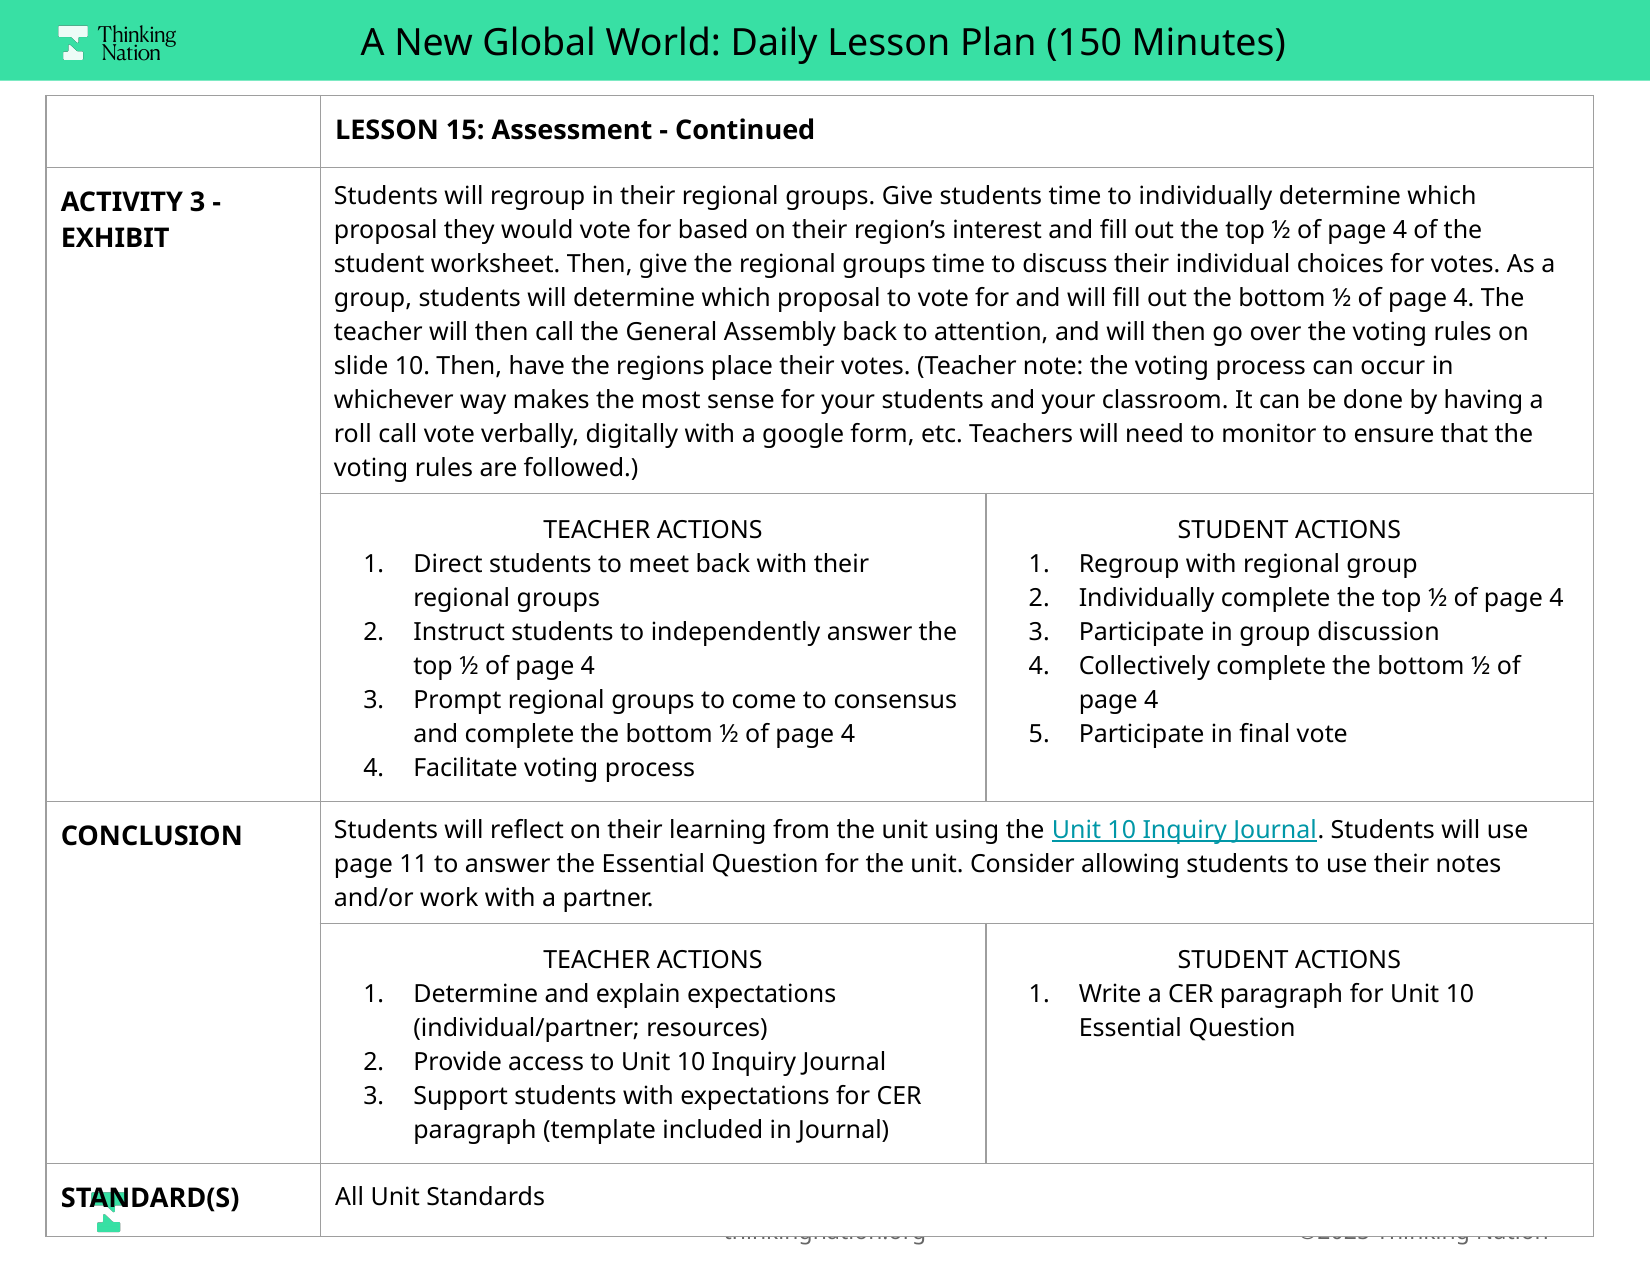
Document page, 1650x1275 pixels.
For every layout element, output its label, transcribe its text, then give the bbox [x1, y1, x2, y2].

table_cell Students will reflect on their learning from the unit using the Unit 10 Inquiry Journal. Students will use page 11 to answer the Essential Question for the unit. Consider allowing students to use their notes and/or work with a partner. [321, 802, 1593, 923]
text_box A New Global World: Daily Lesson Plan (150 Minutes) [0, 0, 1650, 81]
table_cell CONCLUSION [47, 802, 320, 1163]
table_header LESSON 15: Assessment - Continued [321, 96, 1593, 167]
picture [80, 1184, 136, 1240]
table_header [47, 96, 320, 167]
picture [45, 14, 180, 85]
table_cell TEACHER ACTIONS Determine and explain expectations (individual/partner; resources) Provide access to Unit 10 Inquiry Journal Support students with expectations for CER paragraph (template included in Journal) [321, 924, 985, 1163]
table_cell STANDARD(S) [47, 1164, 320, 1236]
table_cell Students will regroup in their regional groups. Give students time to individually determine which proposal they would vote for based on their region’s interest and fill out the top ½ of page 4 of the student worksheet. Then, give the regional groups time to discuss their individual choices for votes. As a group, students will determine which proposal to vote for and will fill out the bottom ½ of page 4. The teacher will then call the General Assembly back to attention, and will then go over the voting rules on slide 10. Then, have the regions place their votes. (Teacher note: the voting process can occur in whichever way makes the most sense for your students and your classroom. It can be done by having a roll call vote verbally, digitally with a google form, etc. Teachers will need to monitor to ensure that the voting rules are followed.) [321, 168, 1593, 493]
table_cell STUDENT ACTIONS Write a CER paragraph for Unit 10 Essential Question [987, 924, 1593, 1163]
table_cell TEACHER ACTIONS Direct students to meet back with their regional groups Instruct students to independently answer the top ½ of page 4 Prompt regional groups to come to consensus and complete the bottom ½ of page 4 Facilitate voting process [321, 494, 985, 801]
table_cell STUDENT ACTIONS Regroup with regional group Individually complete the top ½ of page 4 Participate in group discussion Collectively complete the bottom ½ of page 4 Participate in final vote [987, 494, 1593, 801]
table_cell ACTIVITY 3 - EXHIBIT [47, 168, 320, 801]
table_cell All Unit Standards [321, 1164, 1593, 1236]
